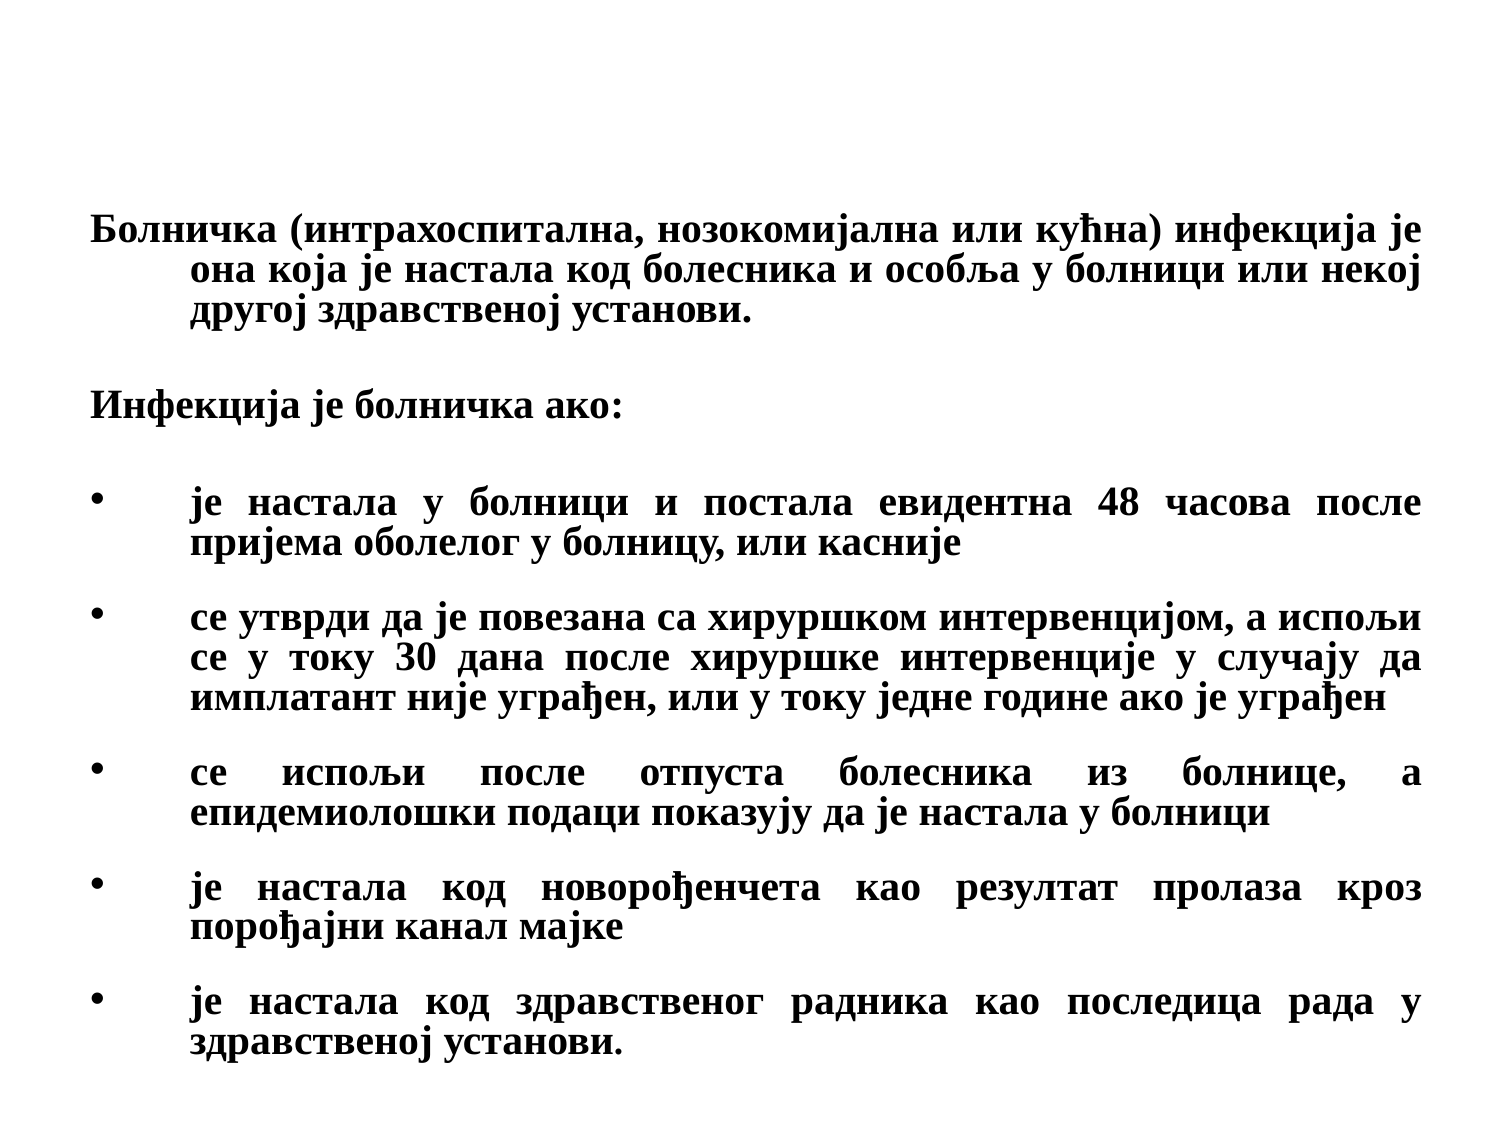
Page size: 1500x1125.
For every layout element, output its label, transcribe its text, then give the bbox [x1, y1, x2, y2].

list Болничка (интрахоспитална, нозокомијална или кућна) инфекција је она која је настала код болесника и особља у болници или некој другој здравственој установи. Инфекција је болничка ако: је настала у болници и постала евидентна 48 часова после пријема оболелог у болницу, или касније се утврди да је повезана са хируршком интервенцијом, а испољи се у току 30 дана после хируршке интервенције у случају да имплатант није уграђен, или у току једне године ако је уграђен се испољи после отпуста болесника из болнице, а епидемиолошки подаци показују да је настала у болници је настала код новорођенчета као резултат пролаза кроз порођајни канал мајке је настала код здравственог радника као последица рада у здравственој установи. [75, 162, 1438, 1113]
